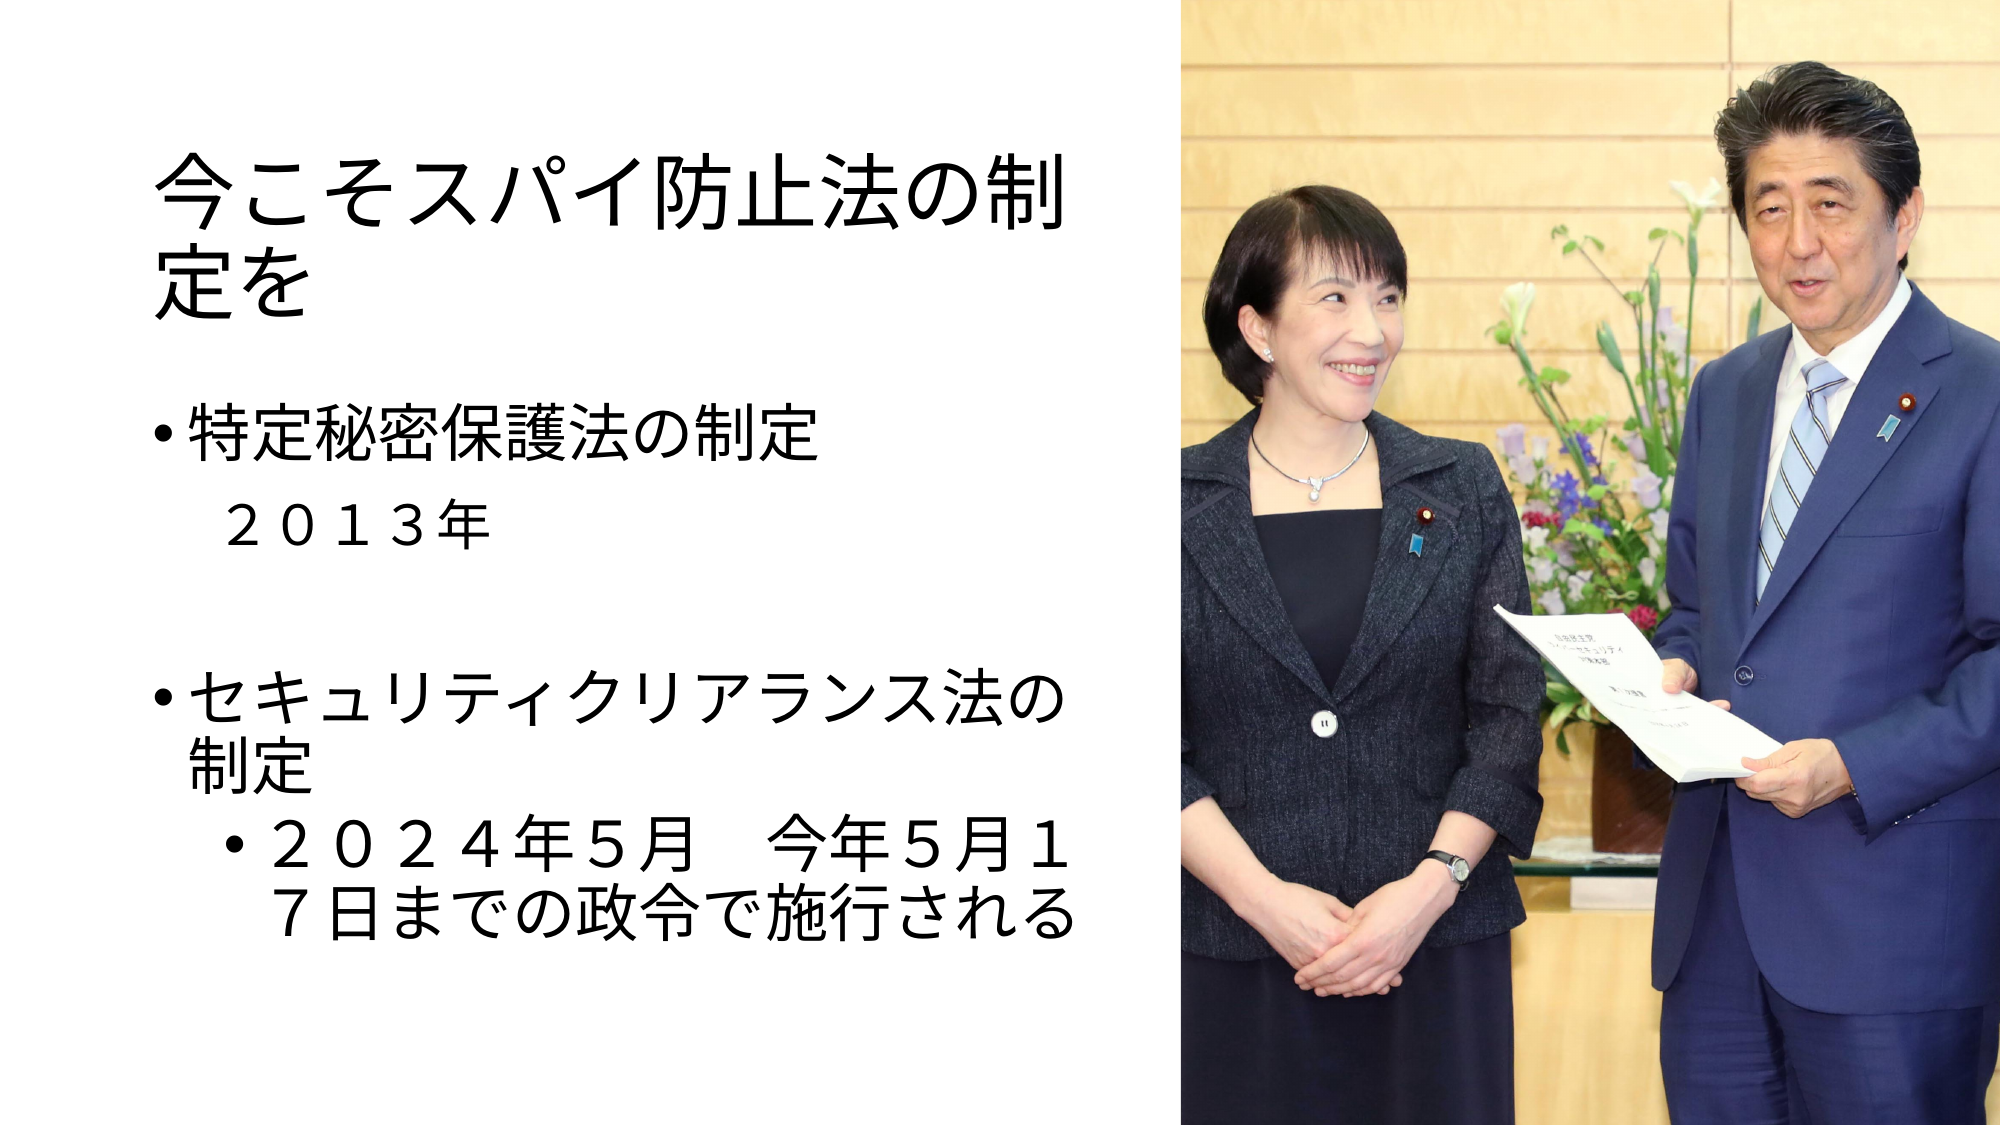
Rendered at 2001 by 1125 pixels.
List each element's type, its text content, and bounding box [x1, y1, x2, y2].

text_box [0, 0, 1180, 1125]
title 今こそスパイ防止法の制定を [137, 118, 1122, 365]
list 特定秘密保護法の制定 ２０１３年 セキュリティクリアランス法の制定 ２０２４年５月 今年５月１７日までの政令で施行される [137, 394, 1122, 1007]
picture [1180, 0, 2000, 1125]
